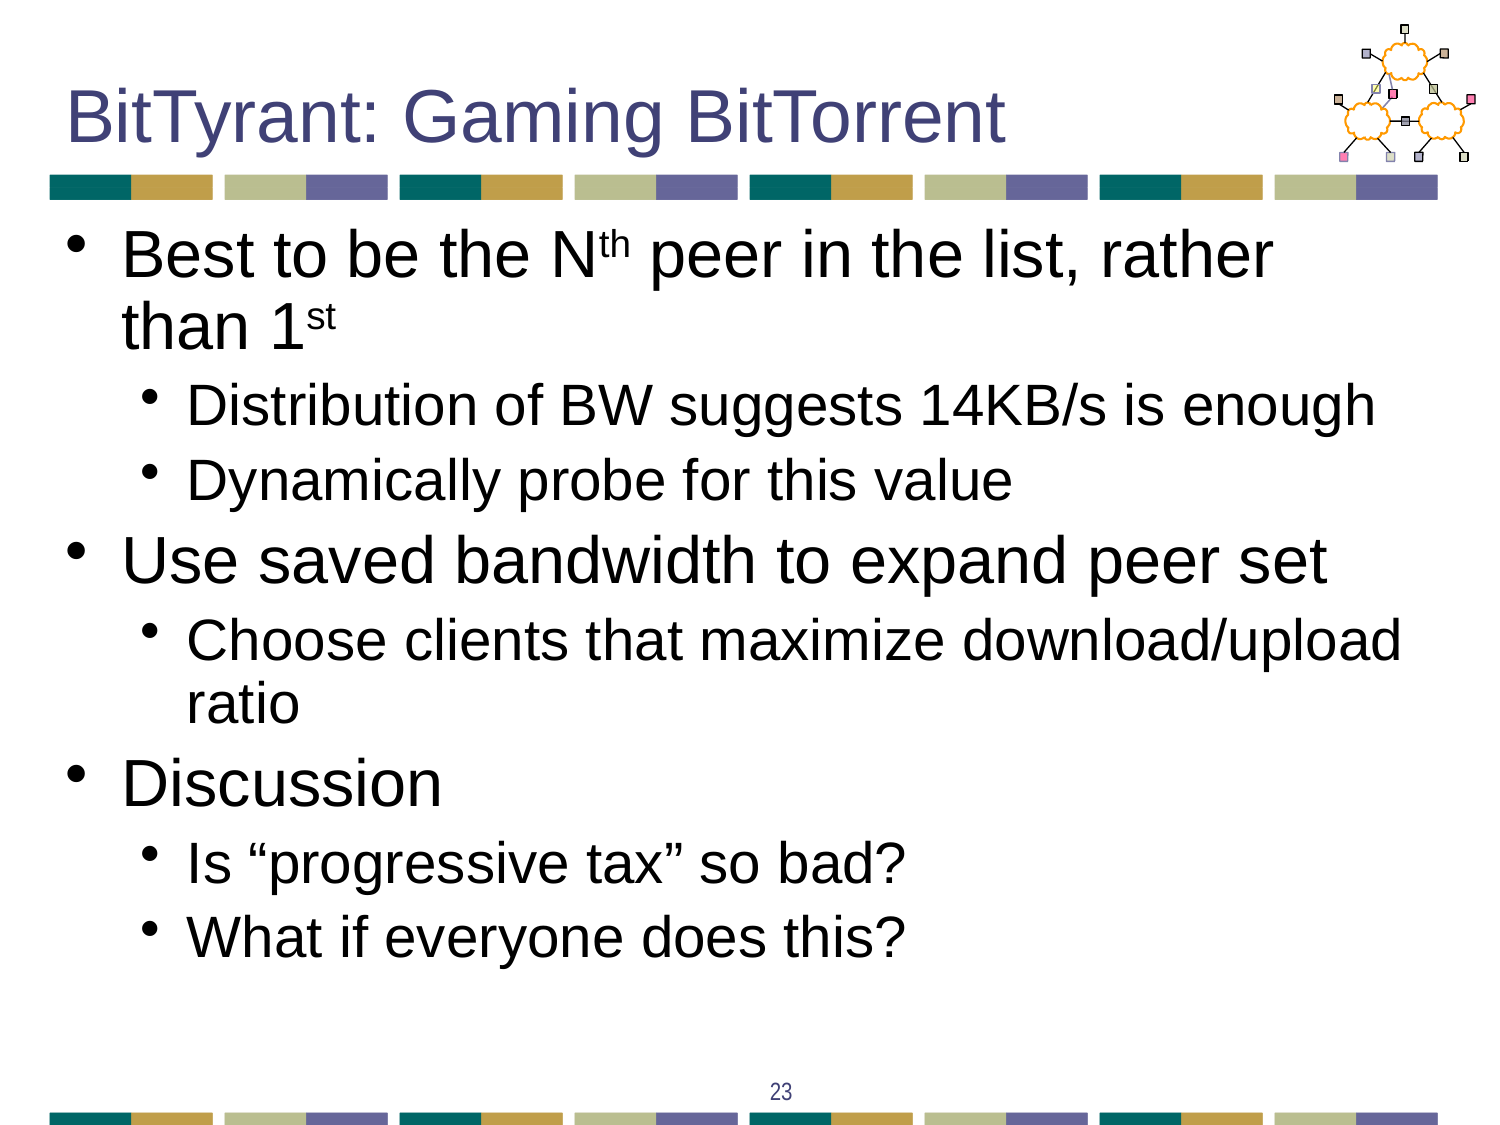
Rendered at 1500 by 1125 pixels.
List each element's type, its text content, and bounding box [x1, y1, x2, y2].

title BitTyrant: Gaming BitTorrent [50, 62, 1438, 163]
list Best to be the Nth peer in the list, rather than 1st Distribution of BW suggests 14KB/s is enough Dynamically probe for this value Use saved bandwidth to expand peer set Choose clients that maximize download/upload ratio Discussion Is “progressive tax” so bad? What if everyone does this? [50, 212, 1438, 1050]
slide_number 23 [624, 1050, 938, 1113]
